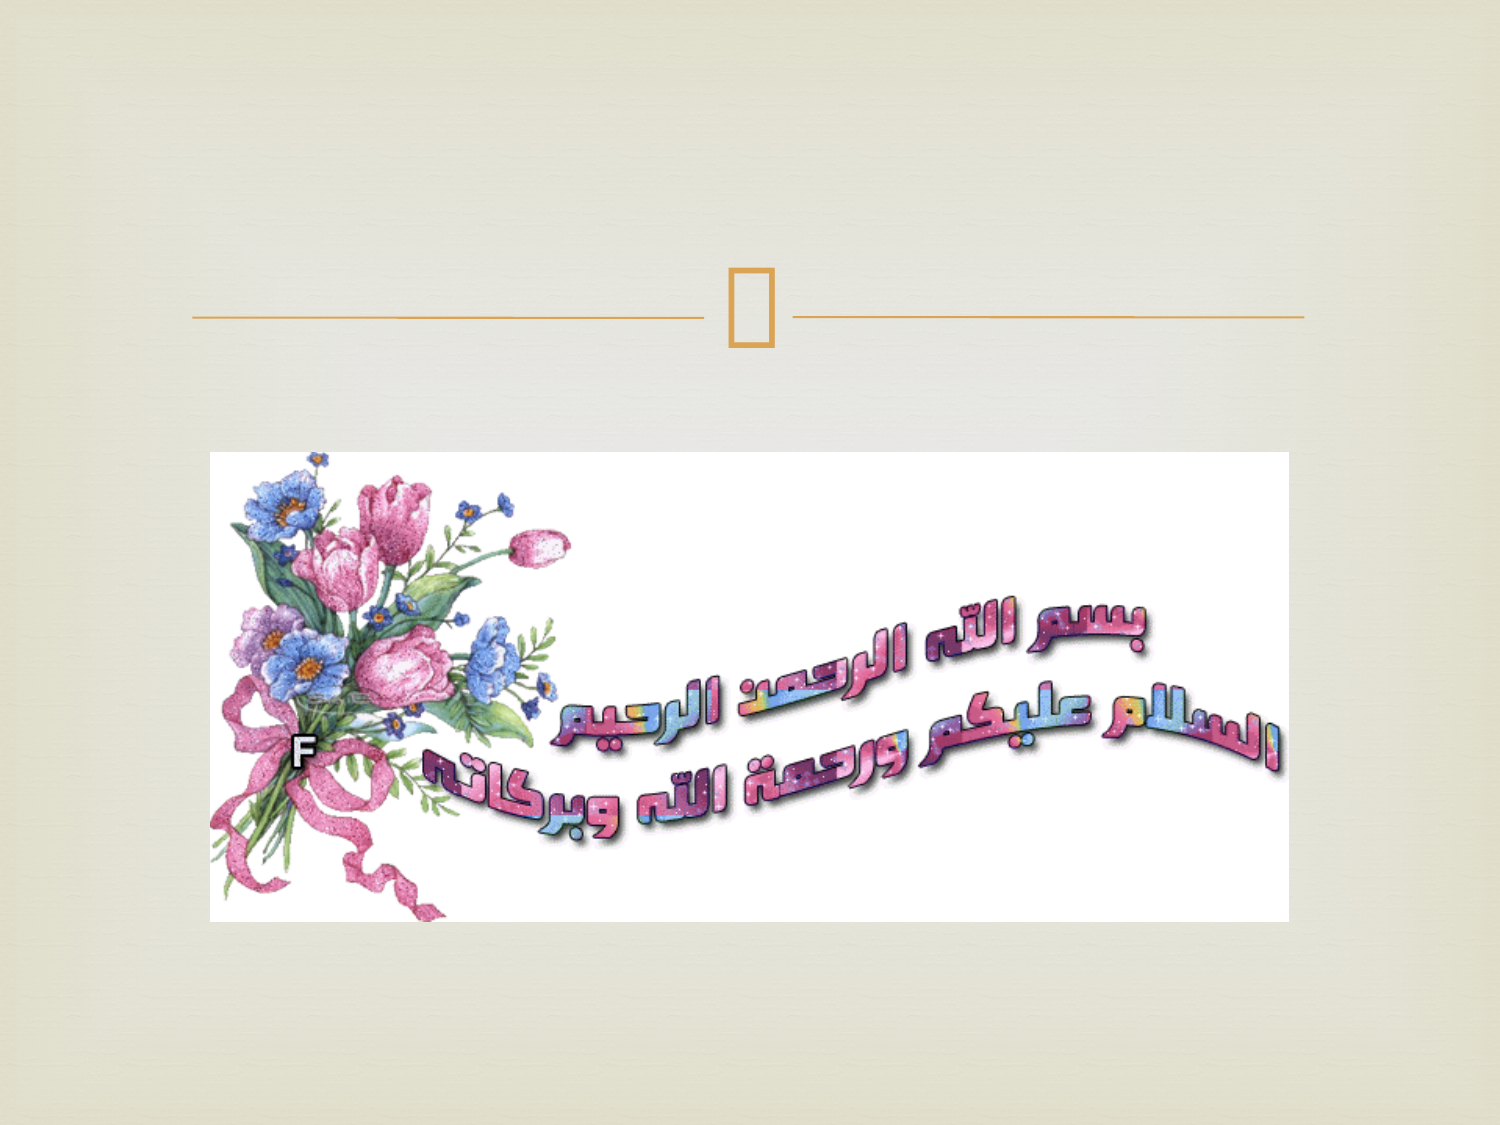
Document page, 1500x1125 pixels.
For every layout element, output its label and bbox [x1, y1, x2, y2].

list [210, 451, 1290, 922]
